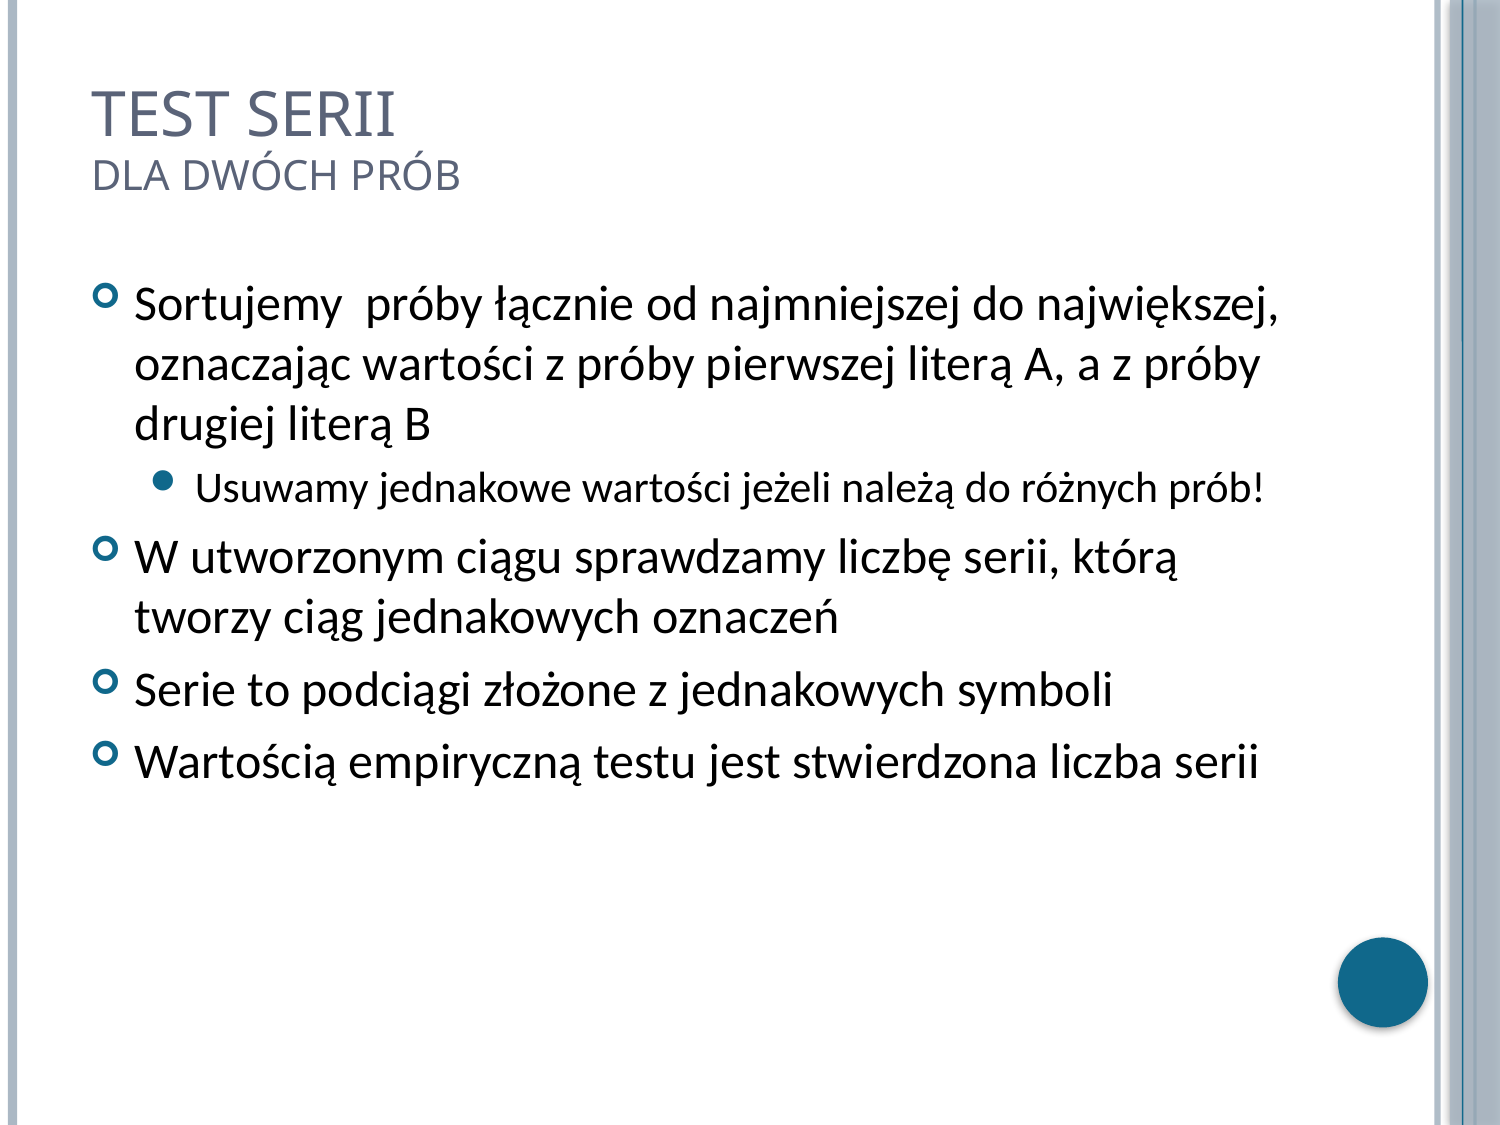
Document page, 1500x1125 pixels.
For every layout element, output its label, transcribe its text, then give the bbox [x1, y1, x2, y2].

title Test serii Dla dwóch prób [76, 19, 1302, 207]
list Sortujemy próby łącznie od najmniejszej do największej, oznaczając wartości z próby pierwszej literą A, a z próby drugiej literą B Usuwamy jednakowe wartości jeżeli należą do różnych prób! W utworzonym ciągu sprawdzamy liczbę serii, którą tworzy ciąg jednakowych oznaczeń Serie to podciągi złożone z jednakowych symboli Wartością empiryczną testu jest stwierdzona liczba serii [75, 262, 1300, 1062]
